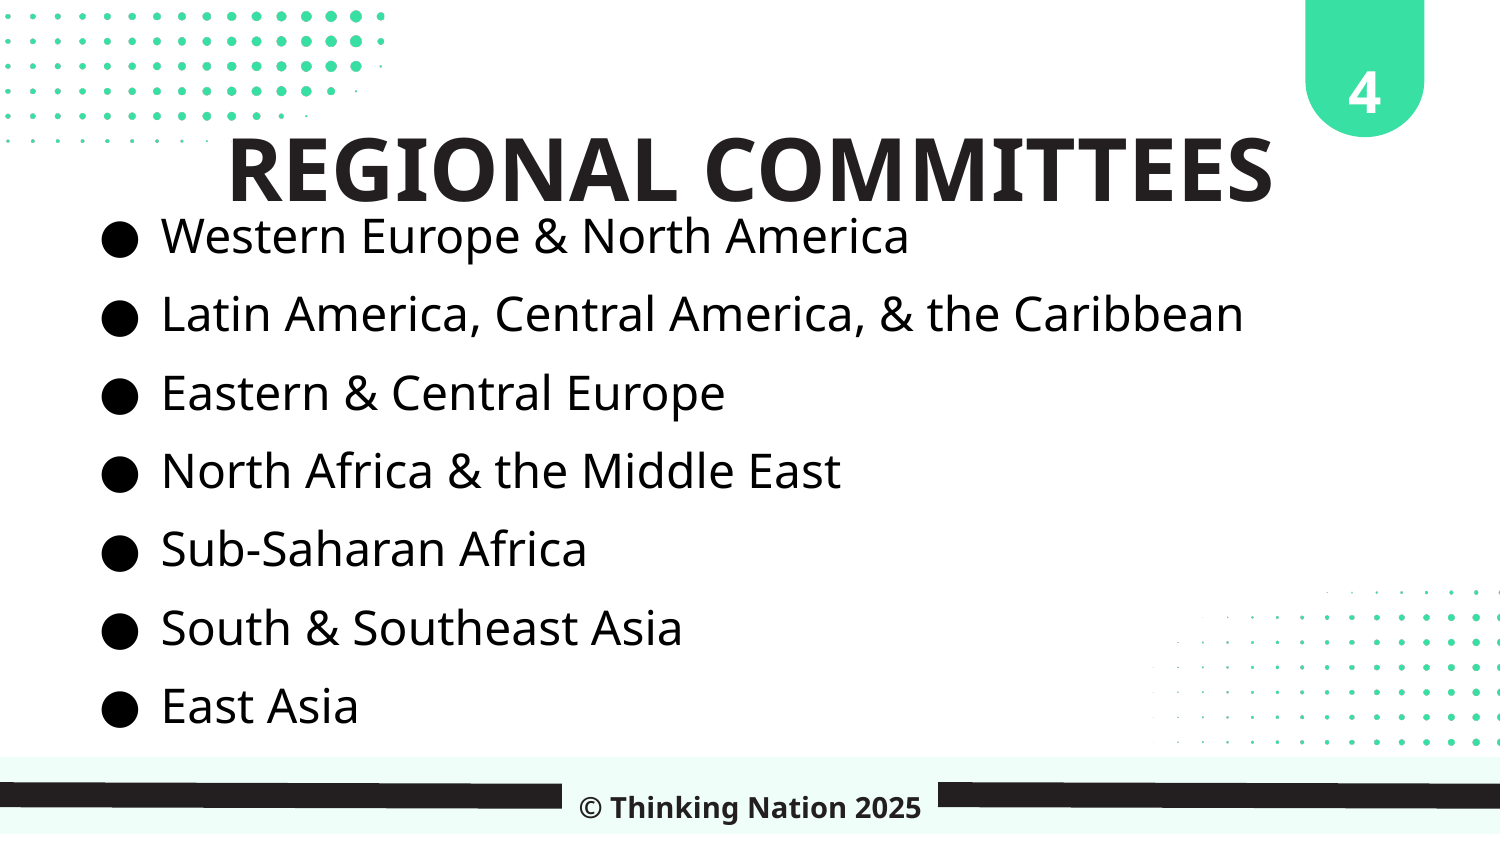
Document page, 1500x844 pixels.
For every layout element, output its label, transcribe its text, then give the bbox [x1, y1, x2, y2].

text_box [0, 0, 385, 144]
text_box REGIONAL COMMITTEES [209, 71, 1291, 219]
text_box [0, 756, 1500, 835]
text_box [1300, 0, 1430, 138]
text_box [1128, 590, 1500, 755]
text_box Western Europe & North America Latin America, Central America, & the Caribbean Eastern & Central Europe North Africa & the Middle East Sub-Saharan Africa South & Southeast Asia East Asia [85, 205, 1276, 734]
